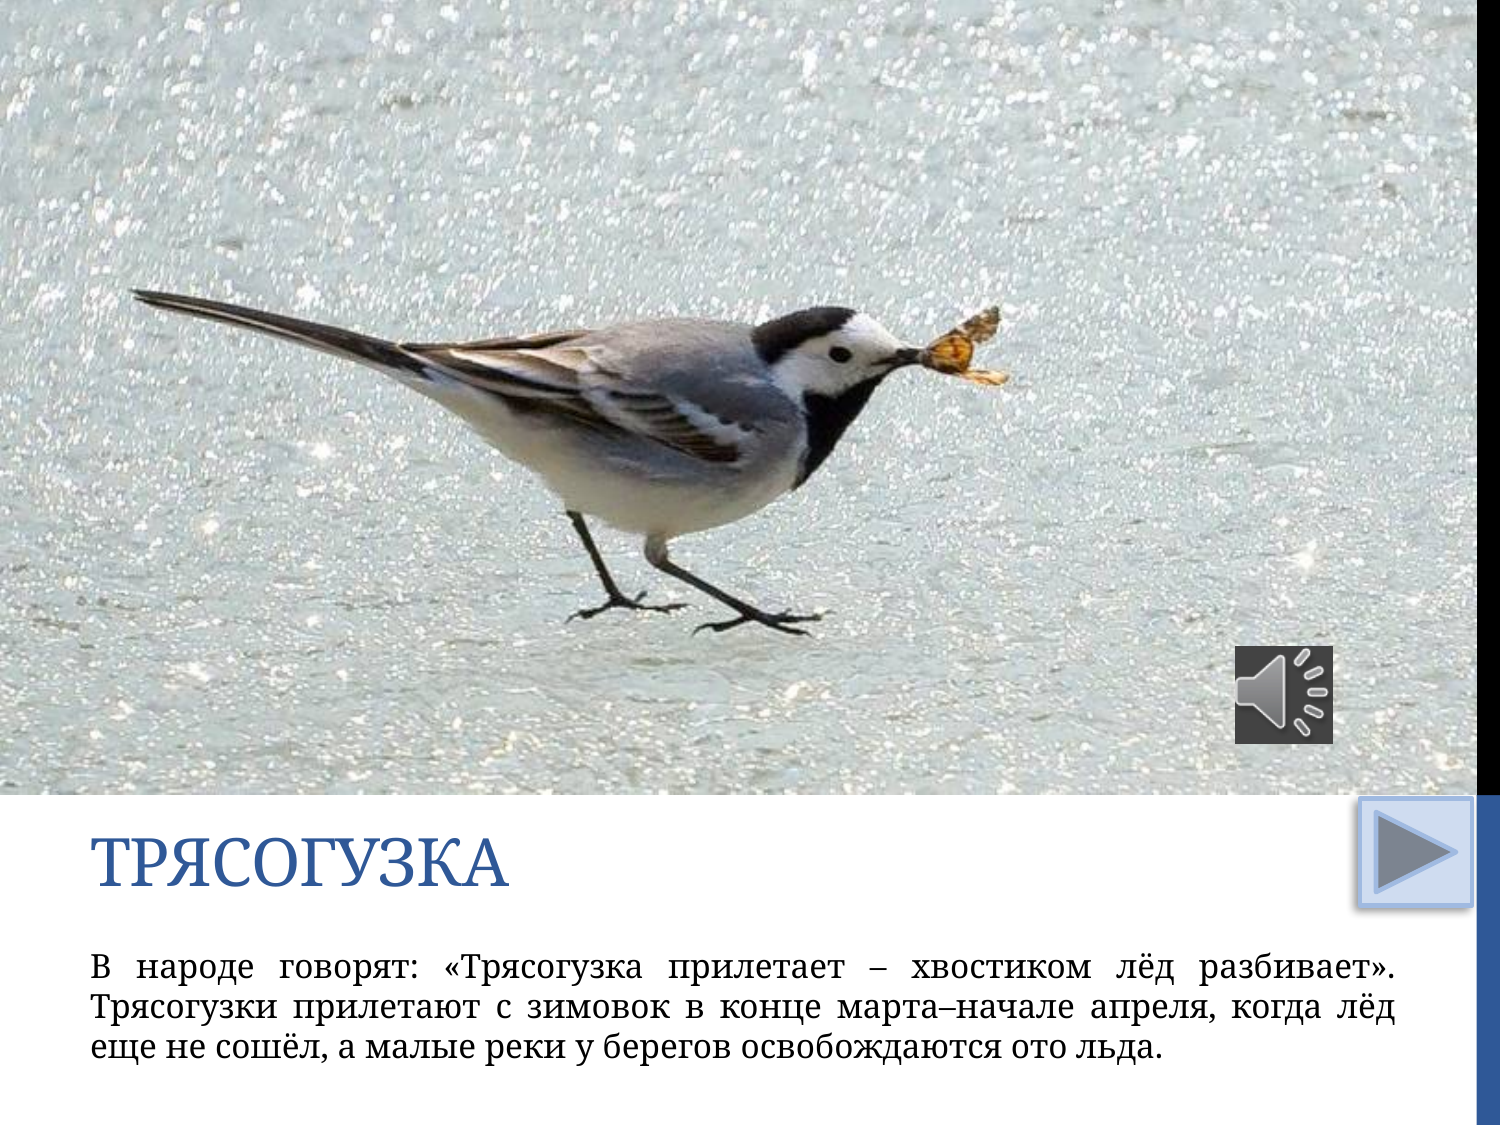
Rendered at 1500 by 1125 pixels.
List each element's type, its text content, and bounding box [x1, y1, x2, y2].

text_box [1358, 800, 1474, 908]
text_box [1233, 644, 1335, 746]
title трясогузка [75, 812, 1413, 938]
list В народе говорят: «Трясогузка прилетает – хвостиком лёд разбивает». Трясогузки прилетают с зимовок в конце марта–начале апреля, когда лёд еще не сошёл, а малые реки у берегов освобождаются ото льда. [74, 937, 1413, 1013]
picture [0, 0, 1478, 796]
